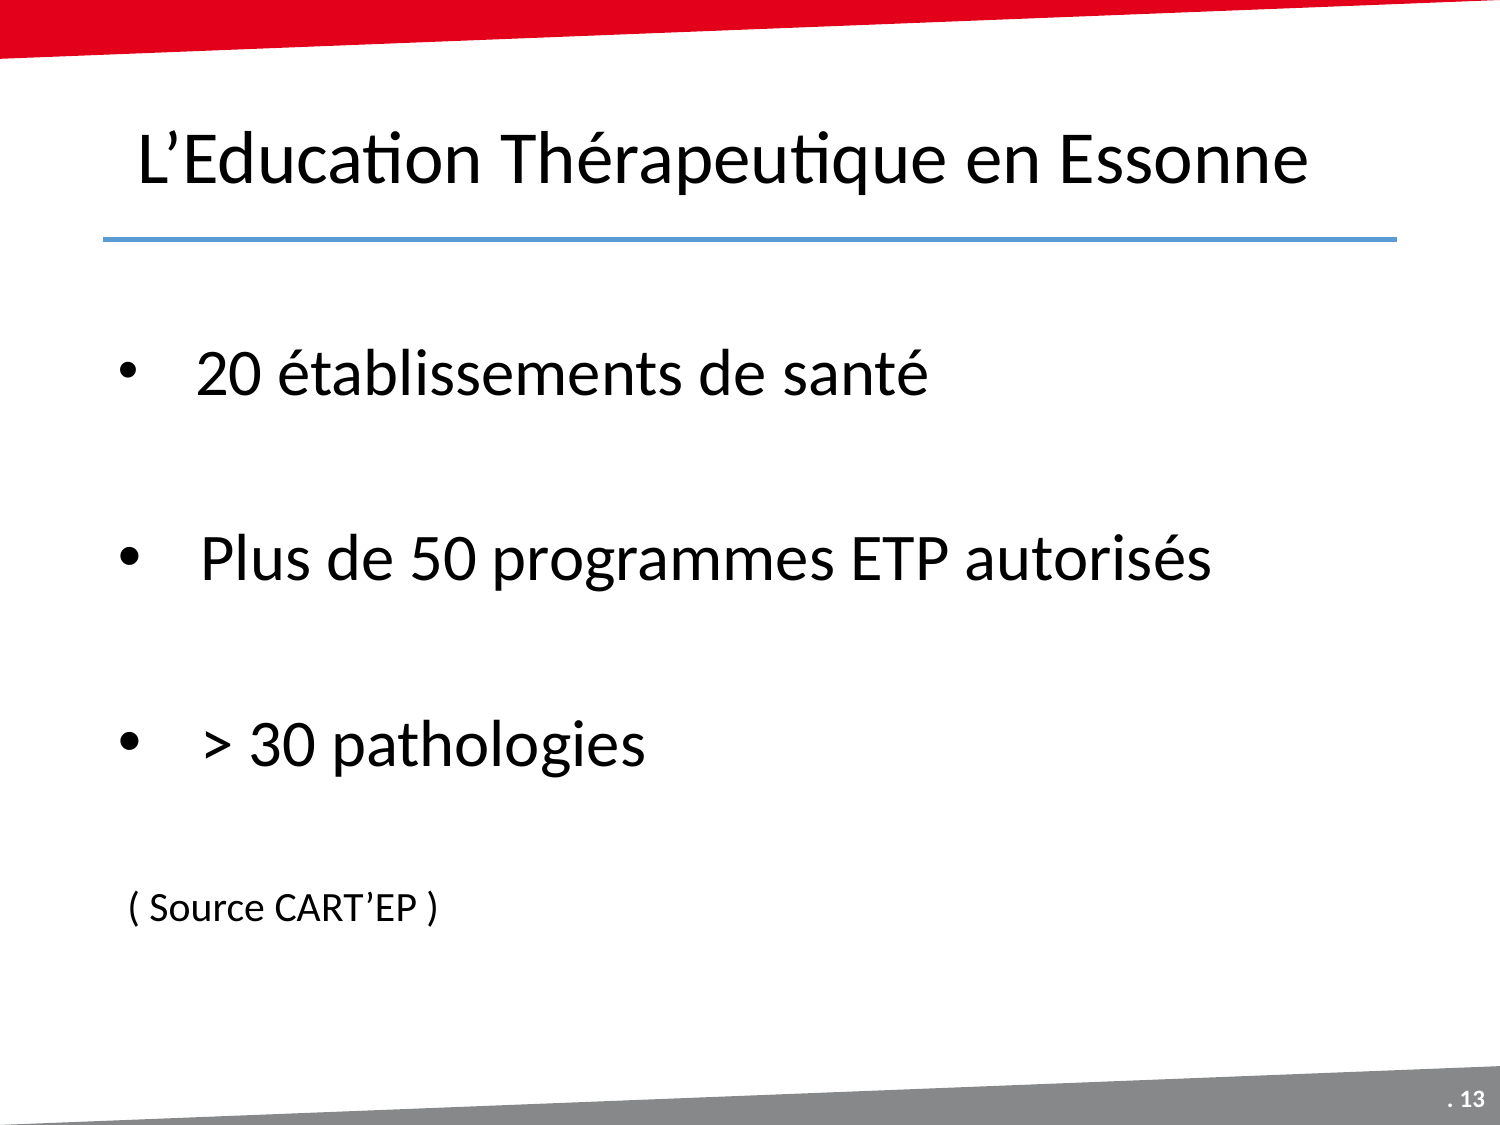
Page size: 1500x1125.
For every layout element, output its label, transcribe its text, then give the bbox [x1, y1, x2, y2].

slide_number . 13 [1162, 1067, 1500, 1125]
title L’Education Thérapeutique en Essonne [103, 111, 1397, 237]
list 20 établissements de santé Plus de 50 programmes ETP autorisés > 30 pathologies ( Source CART’EP ) [103, 242, 1397, 954]
